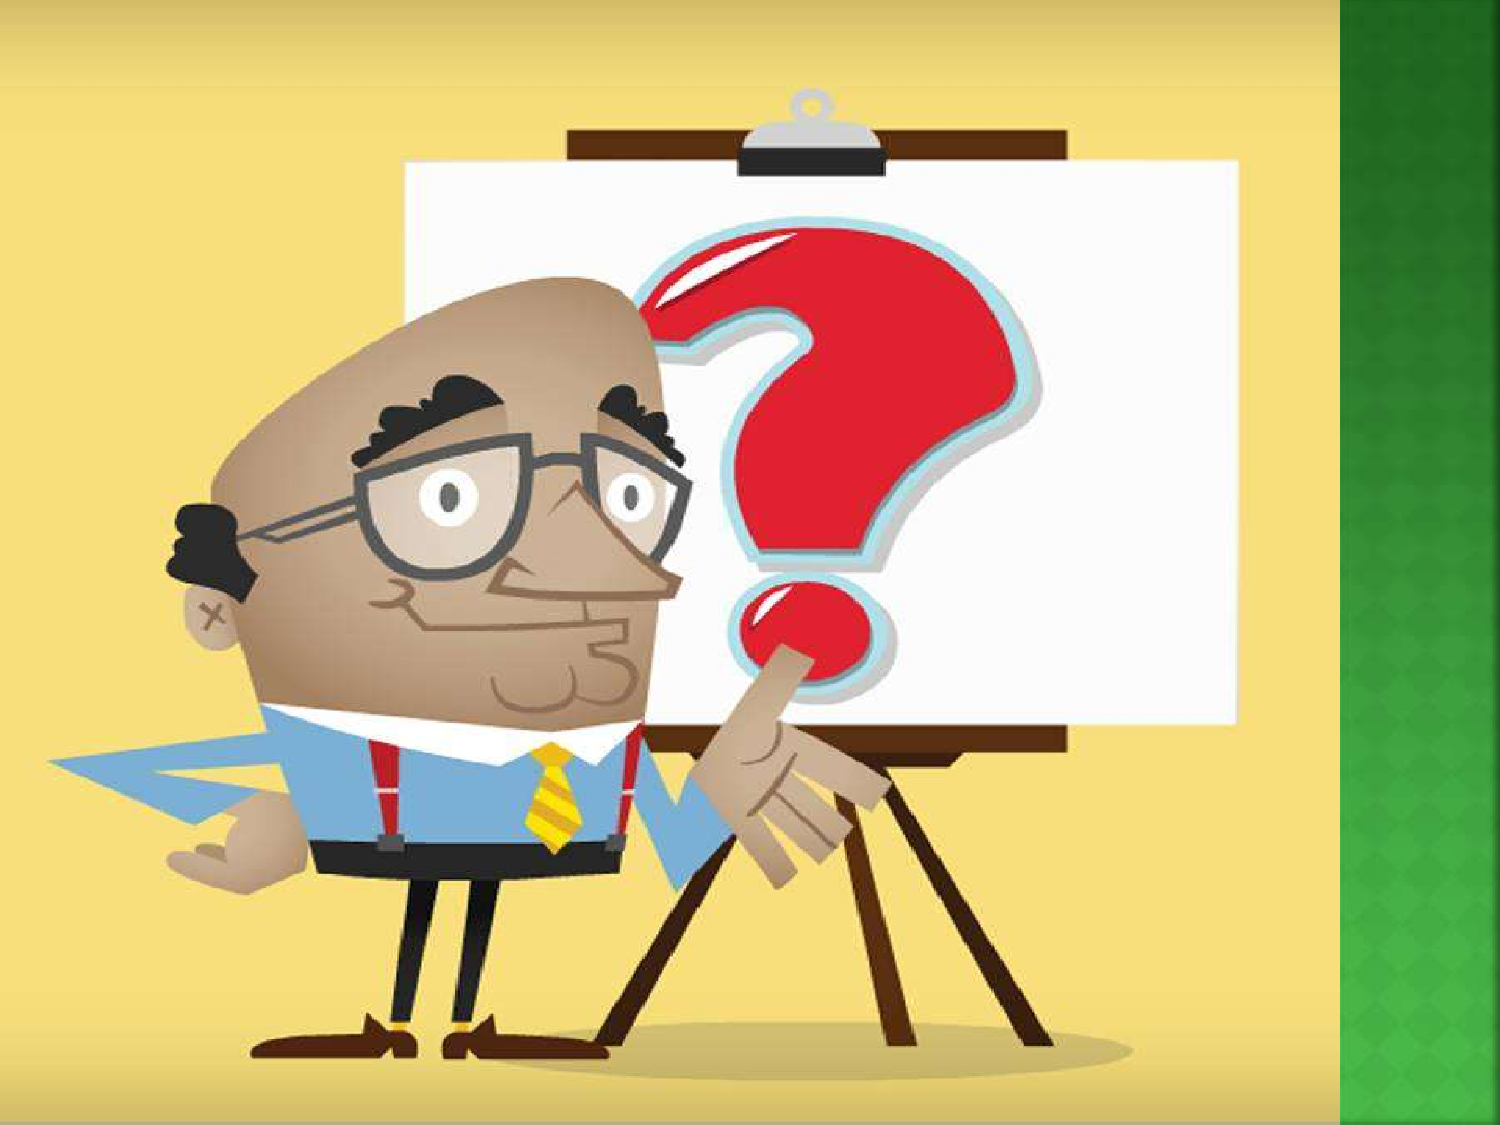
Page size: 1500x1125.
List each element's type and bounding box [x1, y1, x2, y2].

text_box [0, 0, 1500, 1125]
